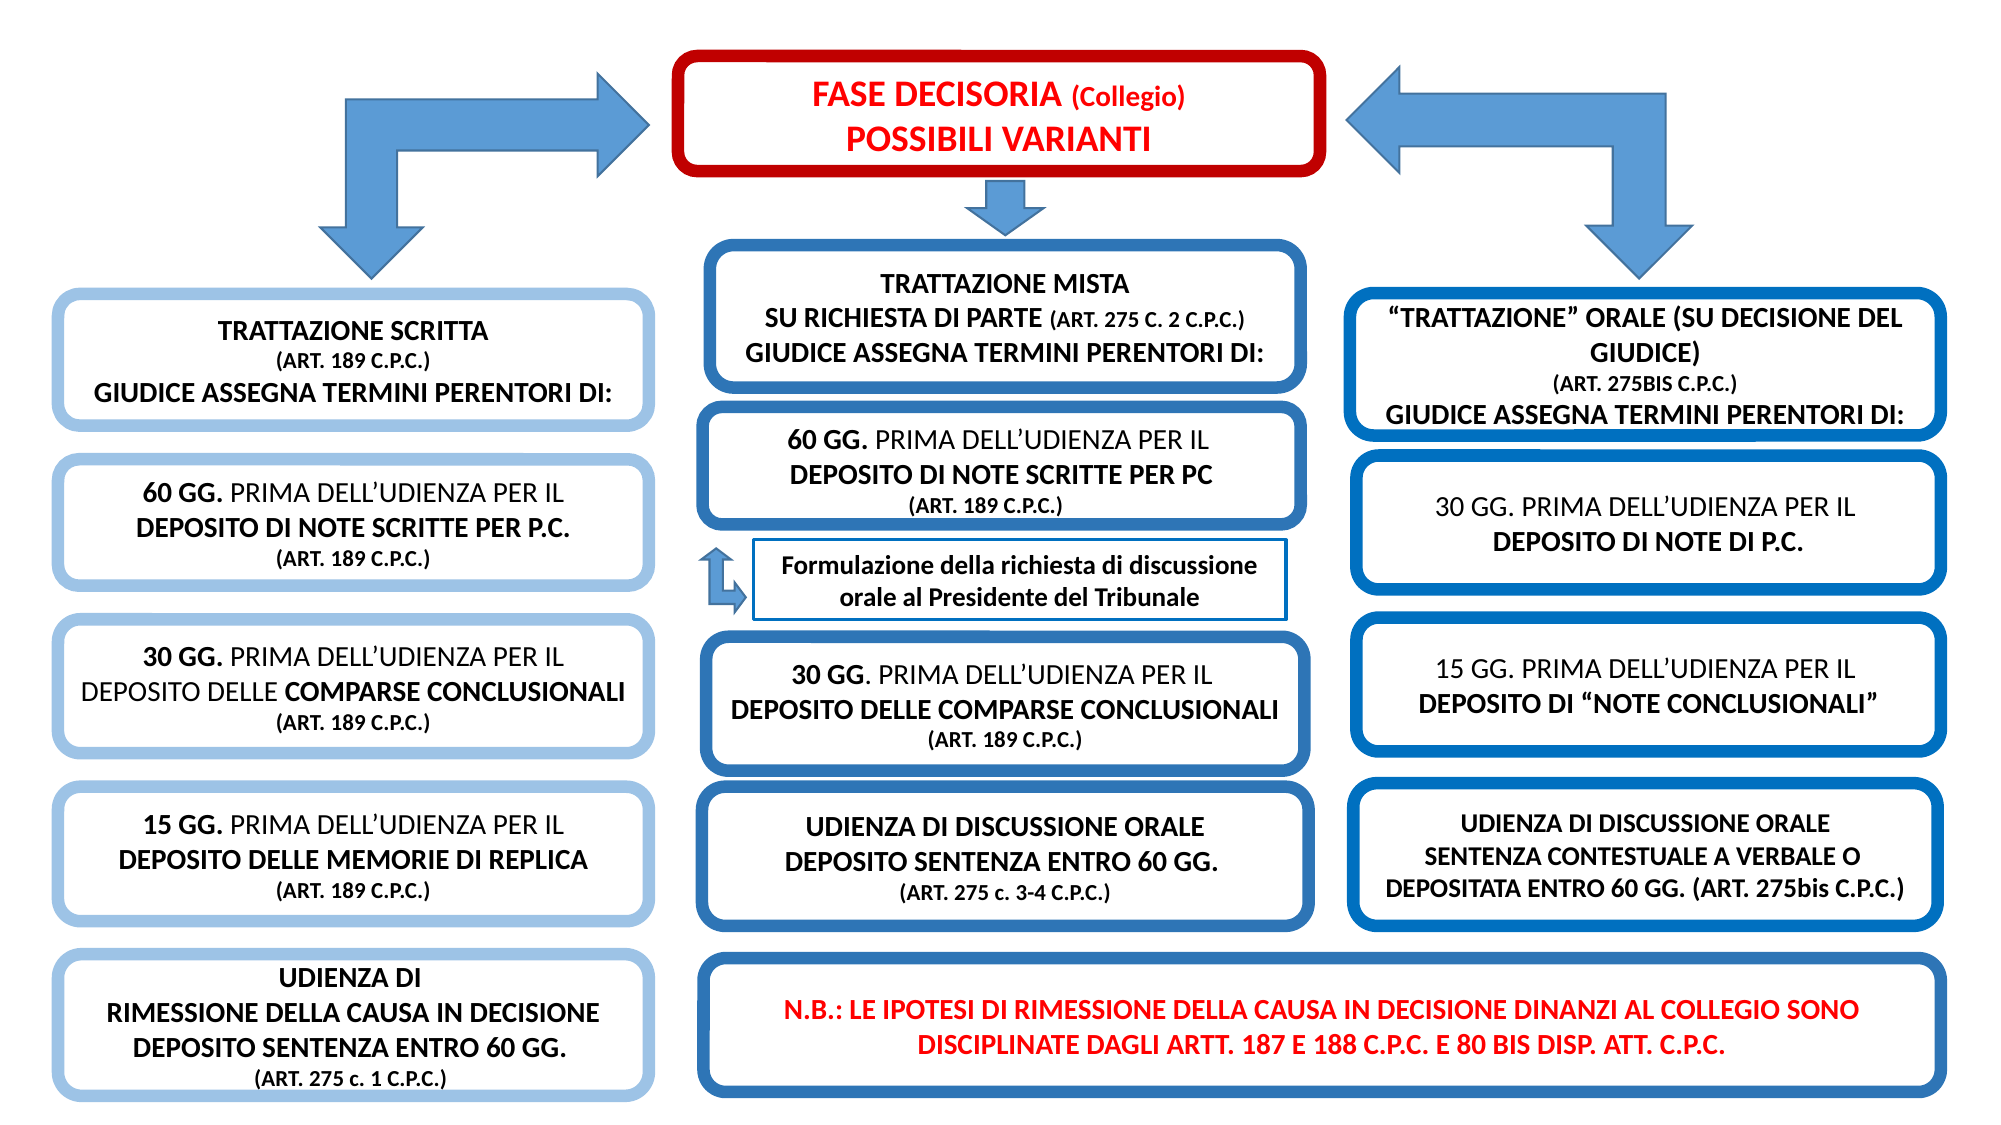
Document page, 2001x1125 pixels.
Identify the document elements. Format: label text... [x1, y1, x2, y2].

text_box N.B.: LE IPOTESI DI RIMESSIONE DELLA CAUSA IN DECISIONE DINANZI AL COLLEGIO SONO DISCIPLINATE DAGLI ARTT. 187 E 188 C.P.C. E 80 BIS DISP. ATT. C.P.C. [702, 957, 1942, 1094]
text_box TRATTAZIONE MISTA SU RICHIESTA DI PARTE (ART. 275 C. 2 C.P.C.) GIUDICE ASSEGNA TERMINI PERENTORI DI: [708, 244, 1302, 389]
text_box 30 GG. PRIMA DELL’UDIENZA PER IL DEPOSITO DELLE COMPARSE CONCLUSIONALI (ART. 189 C.P.C.) [56, 618, 650, 755]
text_box “TRATTAZIONE” ORALE (SU DECISIONE DEL GIUDICE) (ART. 275BIS C.P.C.) GIUDICE ASSEGNA TERMINI PERENTORI DI: [1348, 291, 1942, 437]
text_box [963, 179, 1047, 237]
text_box 15 GG. PRIMA DELL’UDIENZA PER IL DEPOSITO DELLE MEMORIE DI REPLICA (ART. 189 C.P.C.) [56, 785, 650, 923]
text_box [1345, 64, 1695, 281]
text_box FASE DECISORIA (Collegio) POSSIBILI VARIANTI [676, 54, 1322, 173]
text_box Formulazione della richiesta di discussione orale al Presidente del Tribunale [753, 539, 1287, 620]
text_box 15 GG. PRIMA DELL’UDIENZA PER IL DEPOSITO DI “NOTE CONCLUSIONALI” [1355, 616, 1942, 753]
text_box 60 GG. PRIMA DELL’UDIENZA PER IL DEPOSITO DI NOTE SCRITTE PER PC (ART. 189 C.P.C.) [701, 405, 1302, 526]
text_box [317, 71, 651, 281]
text_box 60 GG. PRIMA DELL’UDIENZA PER IL DEPOSITO DI NOTE SCRITTE PER P.C. (ART. 189 C.P.C.) [56, 458, 650, 587]
text_box 30 GG. PRIMA DELL’UDIENZA PER IL DEPOSITO DI NOTE DI P.C. [1355, 454, 1942, 591]
text_box UDIENZA DI DISCUSSIONE ORALE SENTENZA CONTESTUALE A VERBALE O DEPOSITATA ENTRO 60 GG. (ART. 275bis C.P.C.) [1352, 782, 1939, 927]
text_box [698, 547, 748, 616]
text_box TRATTAZIONE SCRITTA (ART. 189 C.P.C.) GIUDICE ASSEGNA TERMINI PERENTORI DI: [56, 292, 650, 427]
text_box UDIENZA DI DISCUSSIONE ORALE DEPOSITO SENTENZA ENTRO 60 GG. (ART. 275 c. 3-4 C.P.C.) [700, 785, 1310, 927]
text_box 30 GG. PRIMA DELL’UDIENZA PER IL DEPOSITO DELLE COMPARSE CONCLUSIONALI (ART. 189 C.P.C.) [705, 635, 1306, 772]
text_box UDIENZA DI RIMESSIONE DELLA CAUSA IN DECISIONE DEPOSITO SENTENZA ENTRO 60 GG. (ART. 275 c. 1 C.P.C.) [56, 953, 650, 1097]
